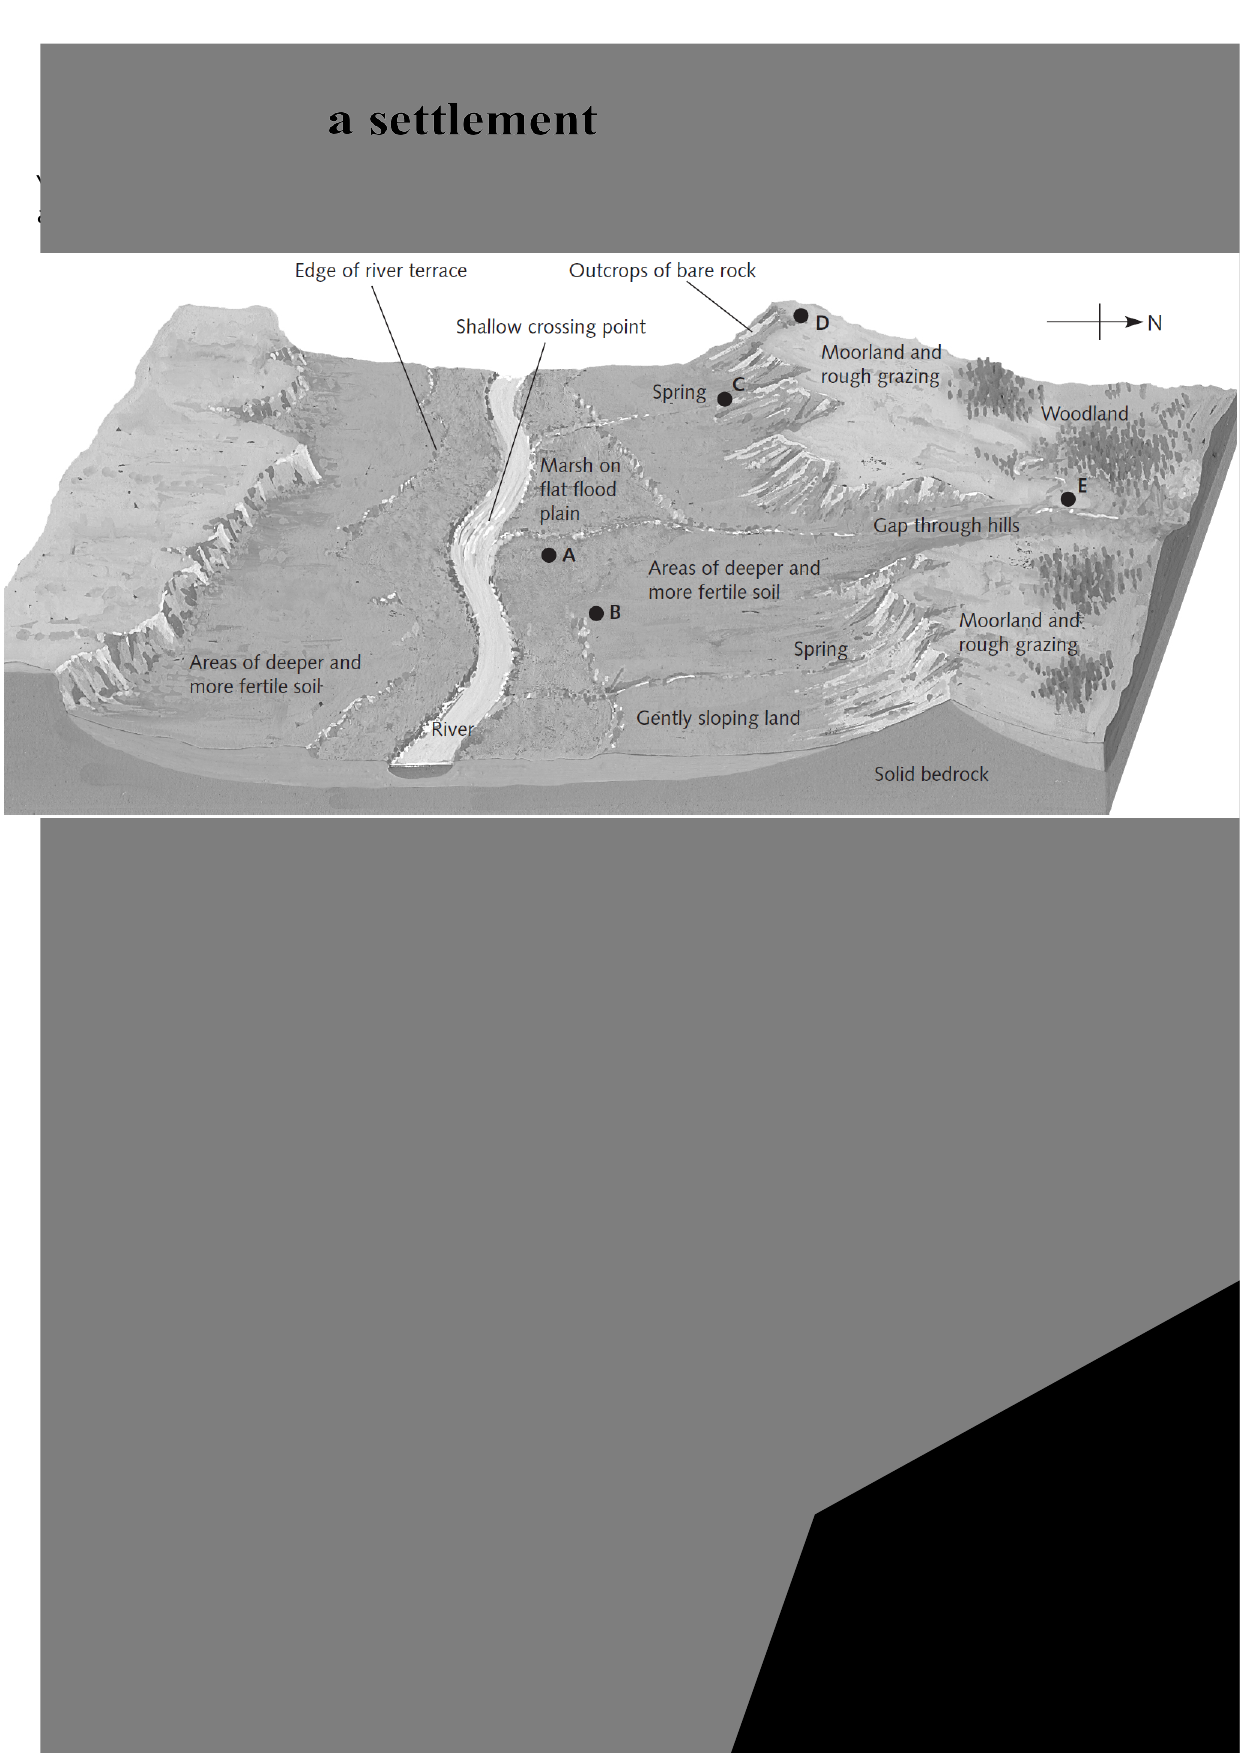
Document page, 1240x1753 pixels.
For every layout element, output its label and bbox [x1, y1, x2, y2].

text_box [33, 166, 40, 229]
picture [329, 112, 353, 135]
picture [370, 103, 597, 135]
text_box [731, 1280, 1240, 1753]
picture [0, 253, 1240, 818]
text_box [40, 25, 1140, 139]
